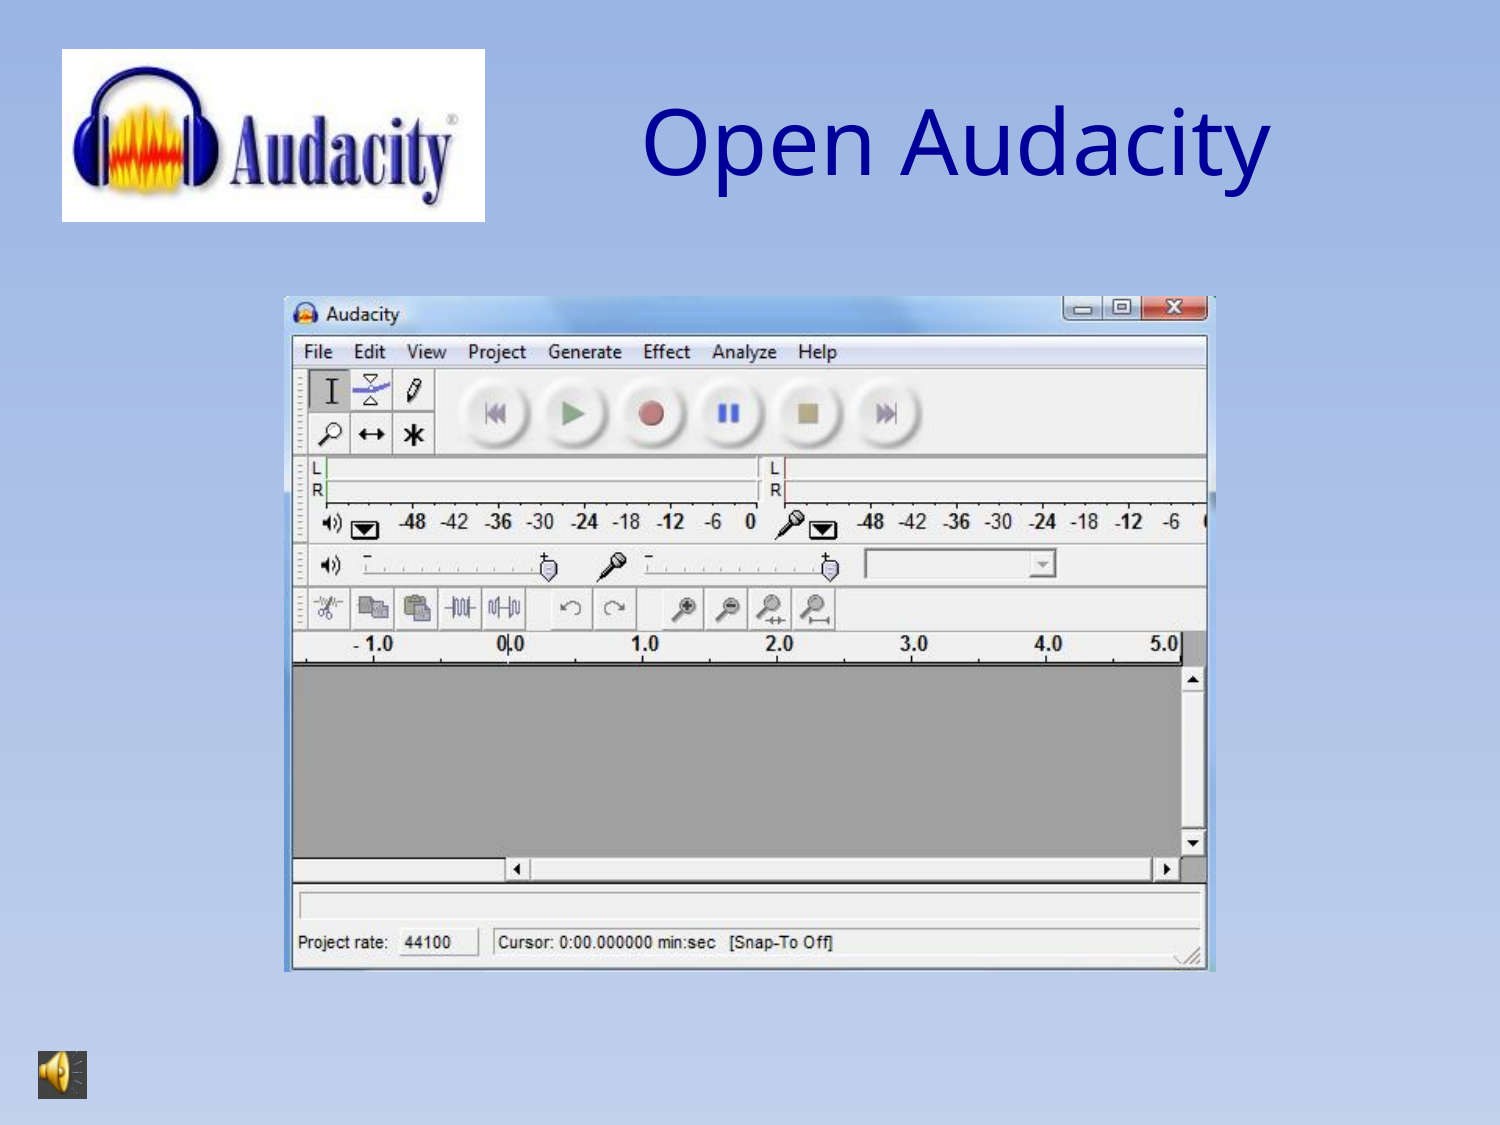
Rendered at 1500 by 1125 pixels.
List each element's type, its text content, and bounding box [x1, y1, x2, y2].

picture [62, 49, 485, 223]
title Open Audacity [487, 45, 1425, 233]
picture [37, 1049, 88, 1101]
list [284, 295, 1216, 972]
